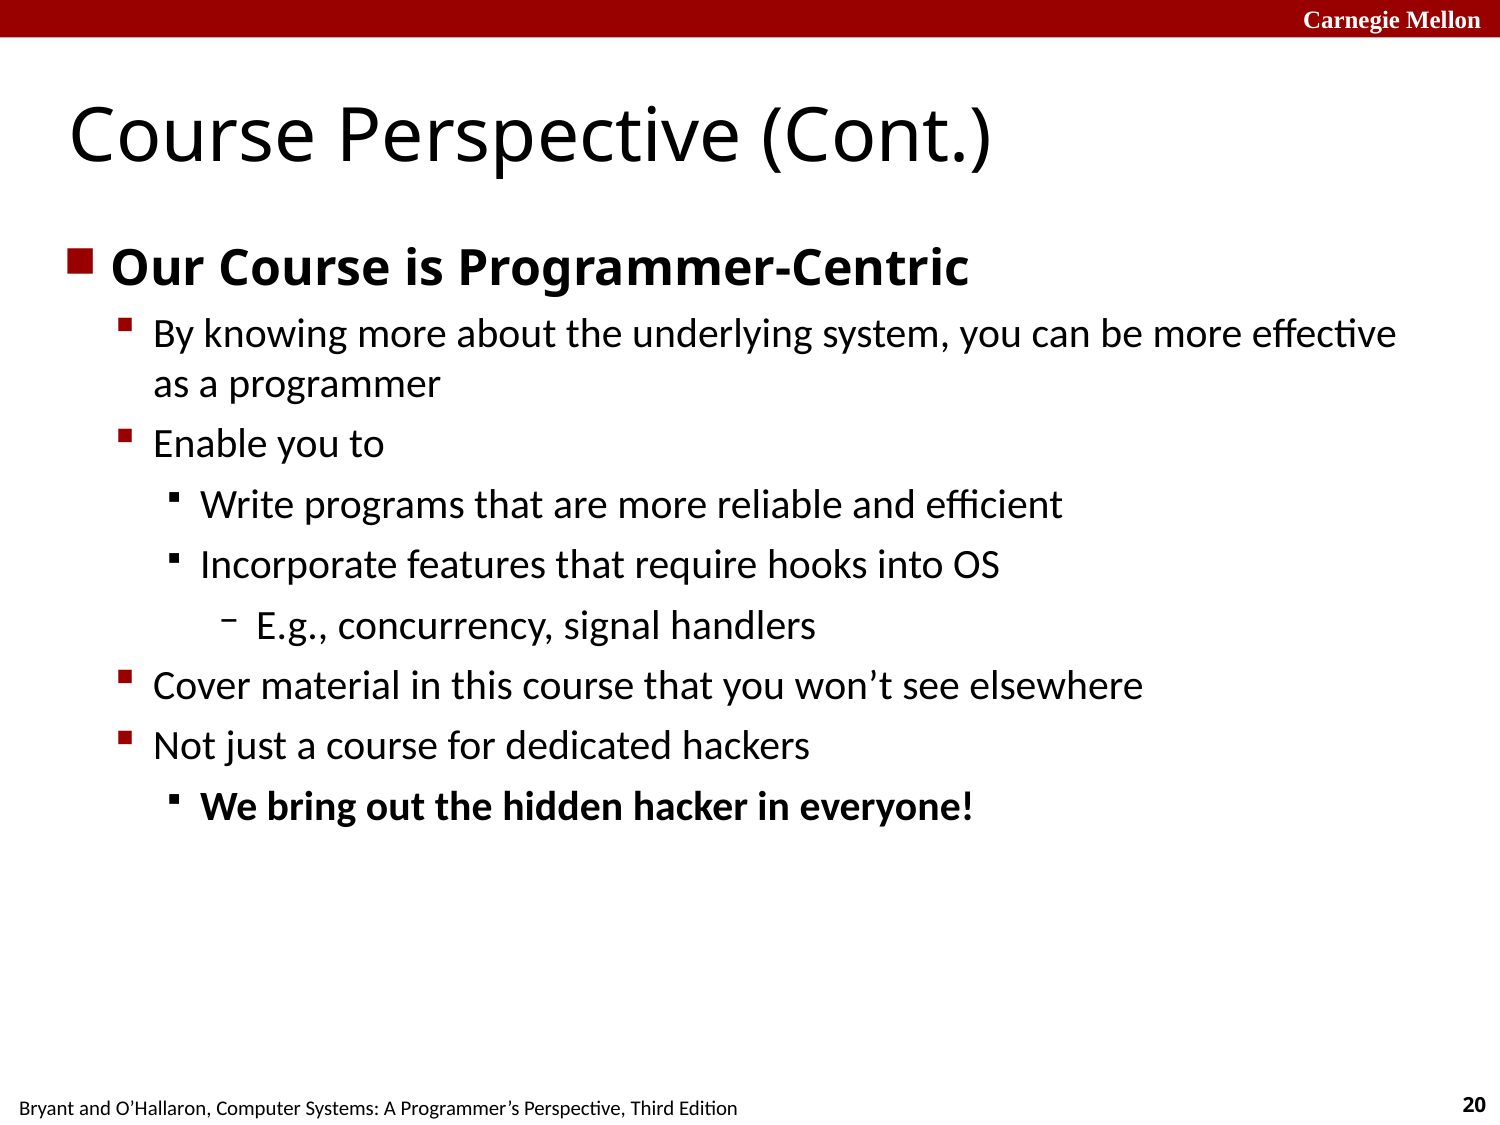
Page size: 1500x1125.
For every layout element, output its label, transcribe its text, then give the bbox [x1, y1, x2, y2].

title Course Perspective (Cont.) [62, 41, 1438, 222]
list Our Course is Programmer-Centric By knowing more about the underlying system, you can be more effective as a programmer Enable you to Write programs that are more reliable and efficient Incorporate features that require hooks into OS E.g., concurrency, signal handlers Cover material in this course that you won’t see elsewhere Not just a course for dedicated hackers We bring out the hidden hacker in everyone! [62, 228, 1438, 1122]
